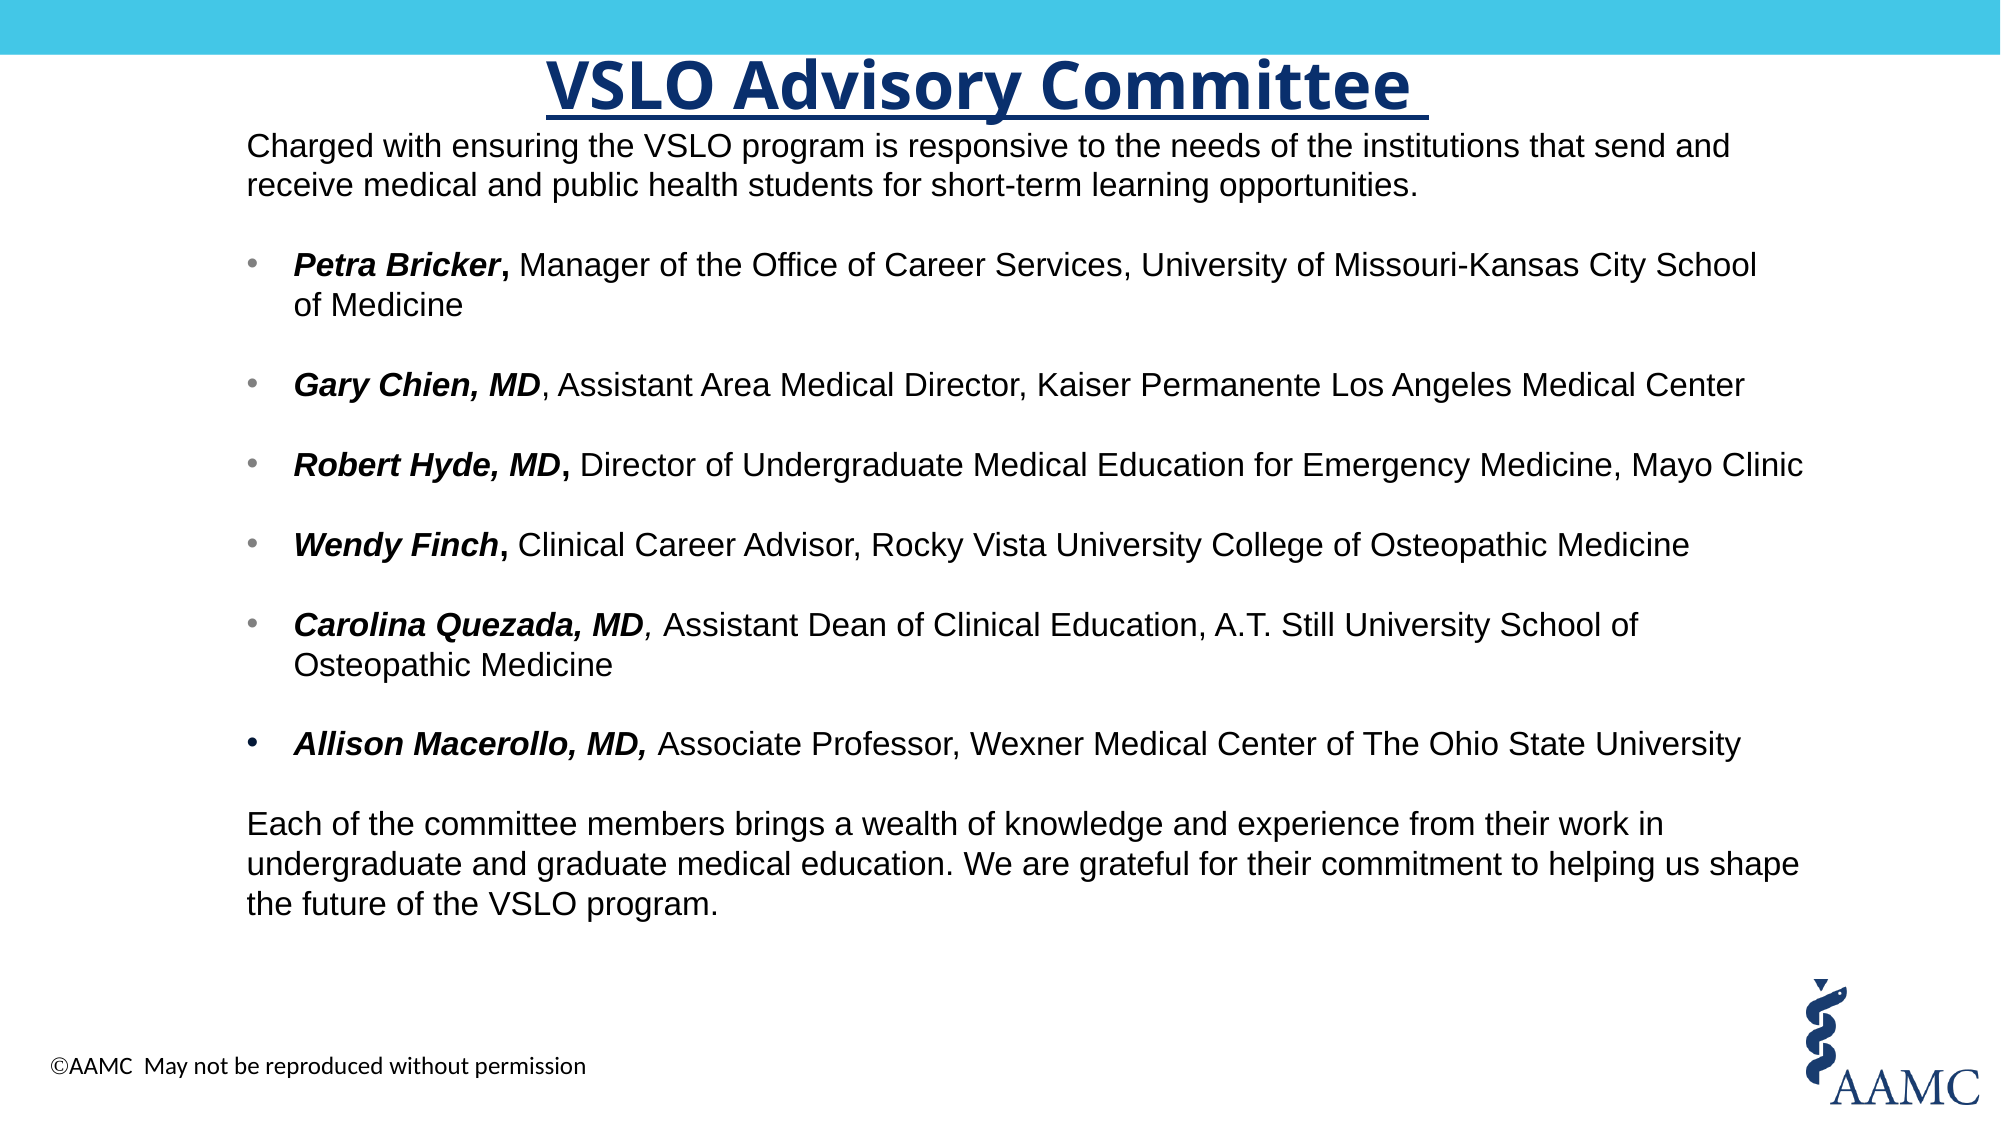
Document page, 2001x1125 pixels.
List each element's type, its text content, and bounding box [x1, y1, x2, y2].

text_box Charged with ensuring the VSLO program is responsive to the needs of the institutions that send and receive medical and public health students for short-term learning opportunities. ​ Petra Bricker, Manager of the Office of Career Services, University of Missouri-Kansas City School of Medicine ​ Gary Chien, MD, Assistant Area Medical Director, Kaiser Permanente Los Angeles Medical Center​ Robert Hyde, MD, Director of Undergraduate Medical Education for Emergency Medicine, Mayo Clinic ​ Wendy Finch, Clinical Career Advisor, Rocky Vista University College of Osteopathic Medicine ​ Carolina Quezada, MD, Assistant Dean of Clinical Education, A.T. Still University School of Osteopathic Medicine Allison Macerollo, MD, Associate Professor, Wexner Medical Center of The Ohio State University ​Each of the committee members brings a wealth of knowledge and experience from their work in undergraduate and graduate medical education. We are grateful for their commitment to helping us shape the future of the VSLO program. [231, 116, 1848, 990]
picture [0, 0, 2001, 1125]
title VSLO Advisory Committee [300, 37, 1676, 116]
text_box ©AAMC May not be reproduced without permission [35, 1042, 933, 1125]
